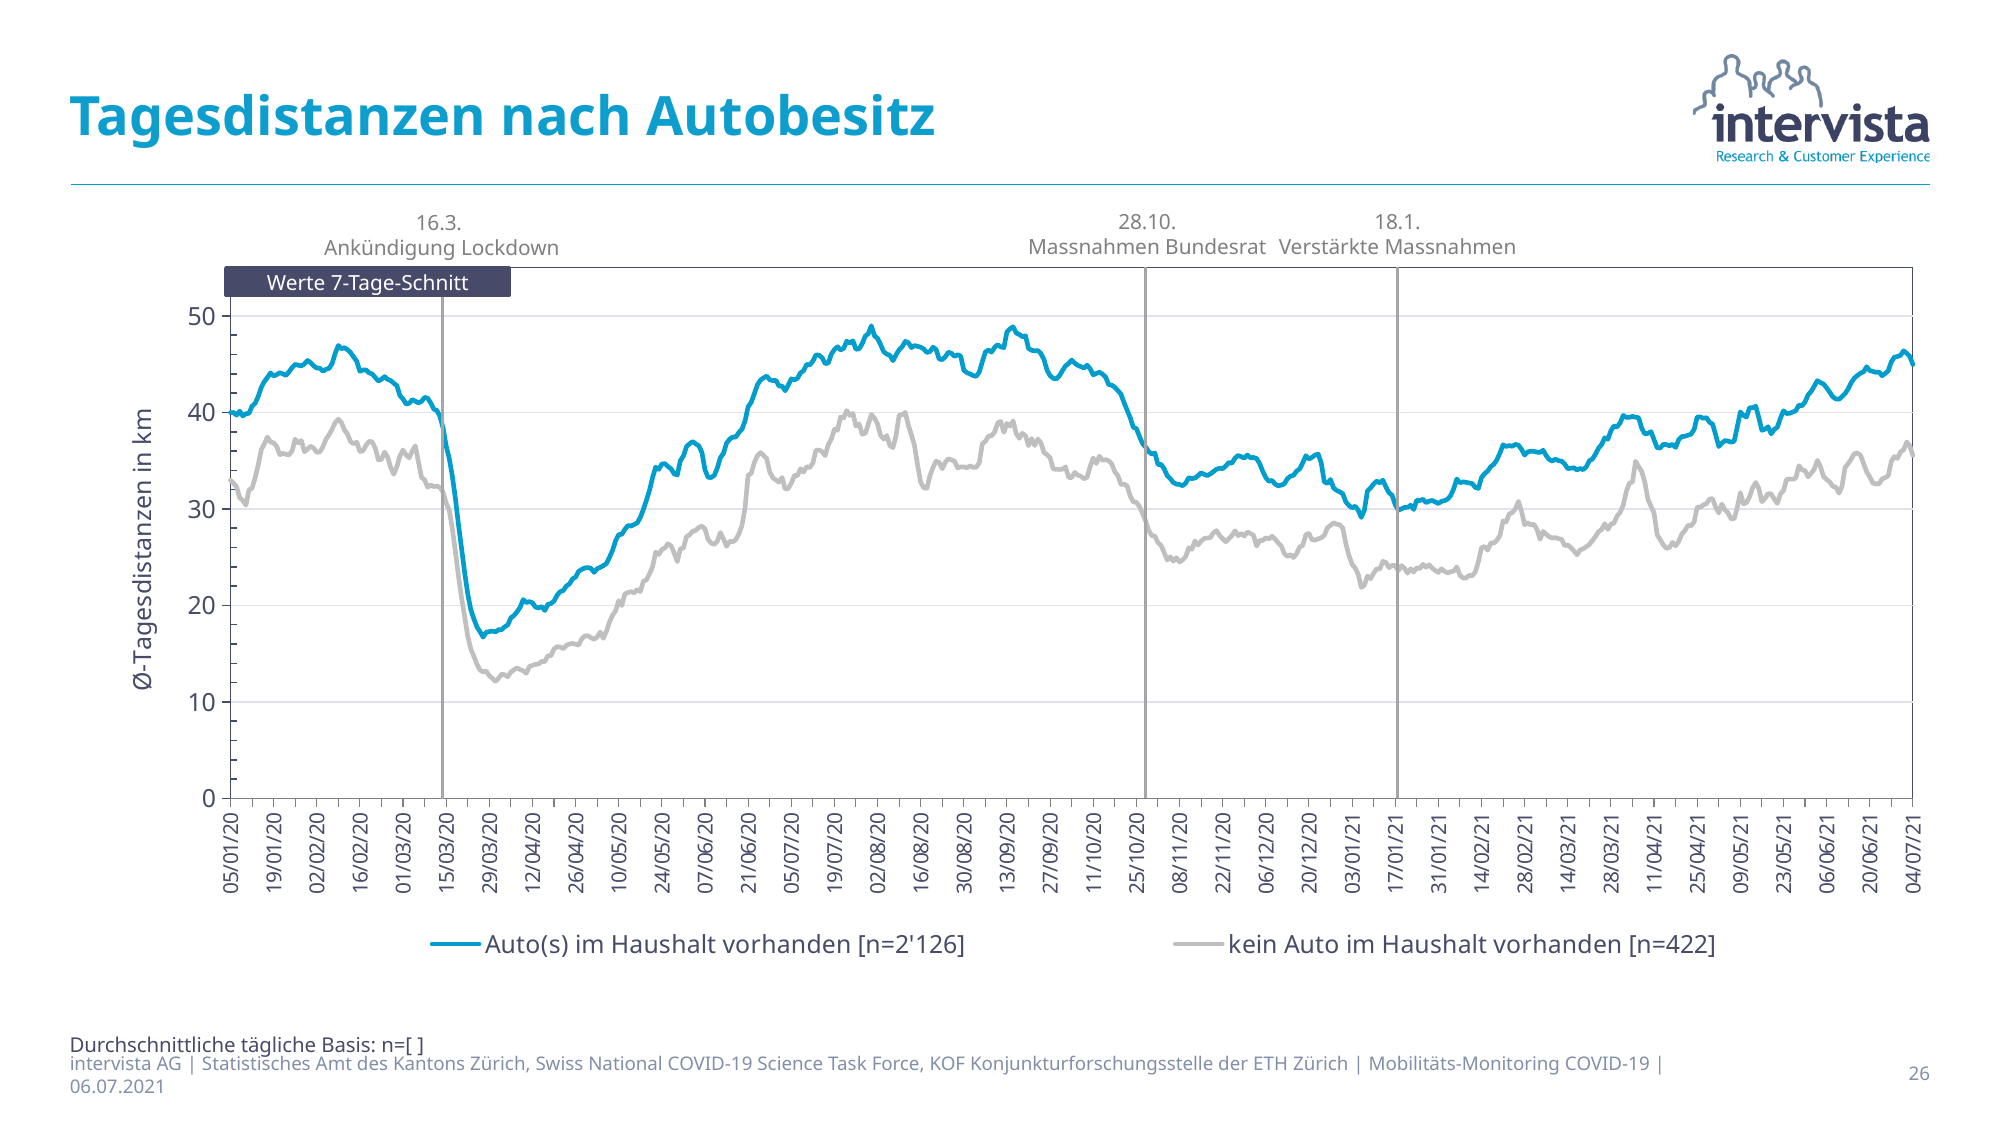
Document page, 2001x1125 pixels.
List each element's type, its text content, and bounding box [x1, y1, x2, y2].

title Tagesdistanzen nach Autobesitz [54, 43, 1630, 185]
chart [72, 239, 1928, 972]
slide_number 26 [1629, 1035, 1945, 1114]
text_box Durchschnittliche tägliche Basis: n=[ ] [54, 968, 1927, 1065]
footer intervista AG | Statistisches Amt des Kantons Zürich, Swiss National COVID-19 Science Task Force, KOF Konjunkturforschungsstelle der ETH Zürich | Mobilitäts-Monitoring COVID-19 | 06.07.2021 [54, 1065, 1629, 1114]
text_box 16.3. Ankündigung Lockdown [366, 202, 517, 236]
text_box 28.10. Massnahmen Bundesrat [1072, 201, 1223, 236]
text_box 18.1. Verstärkte Massnahmen [1322, 201, 1473, 236]
